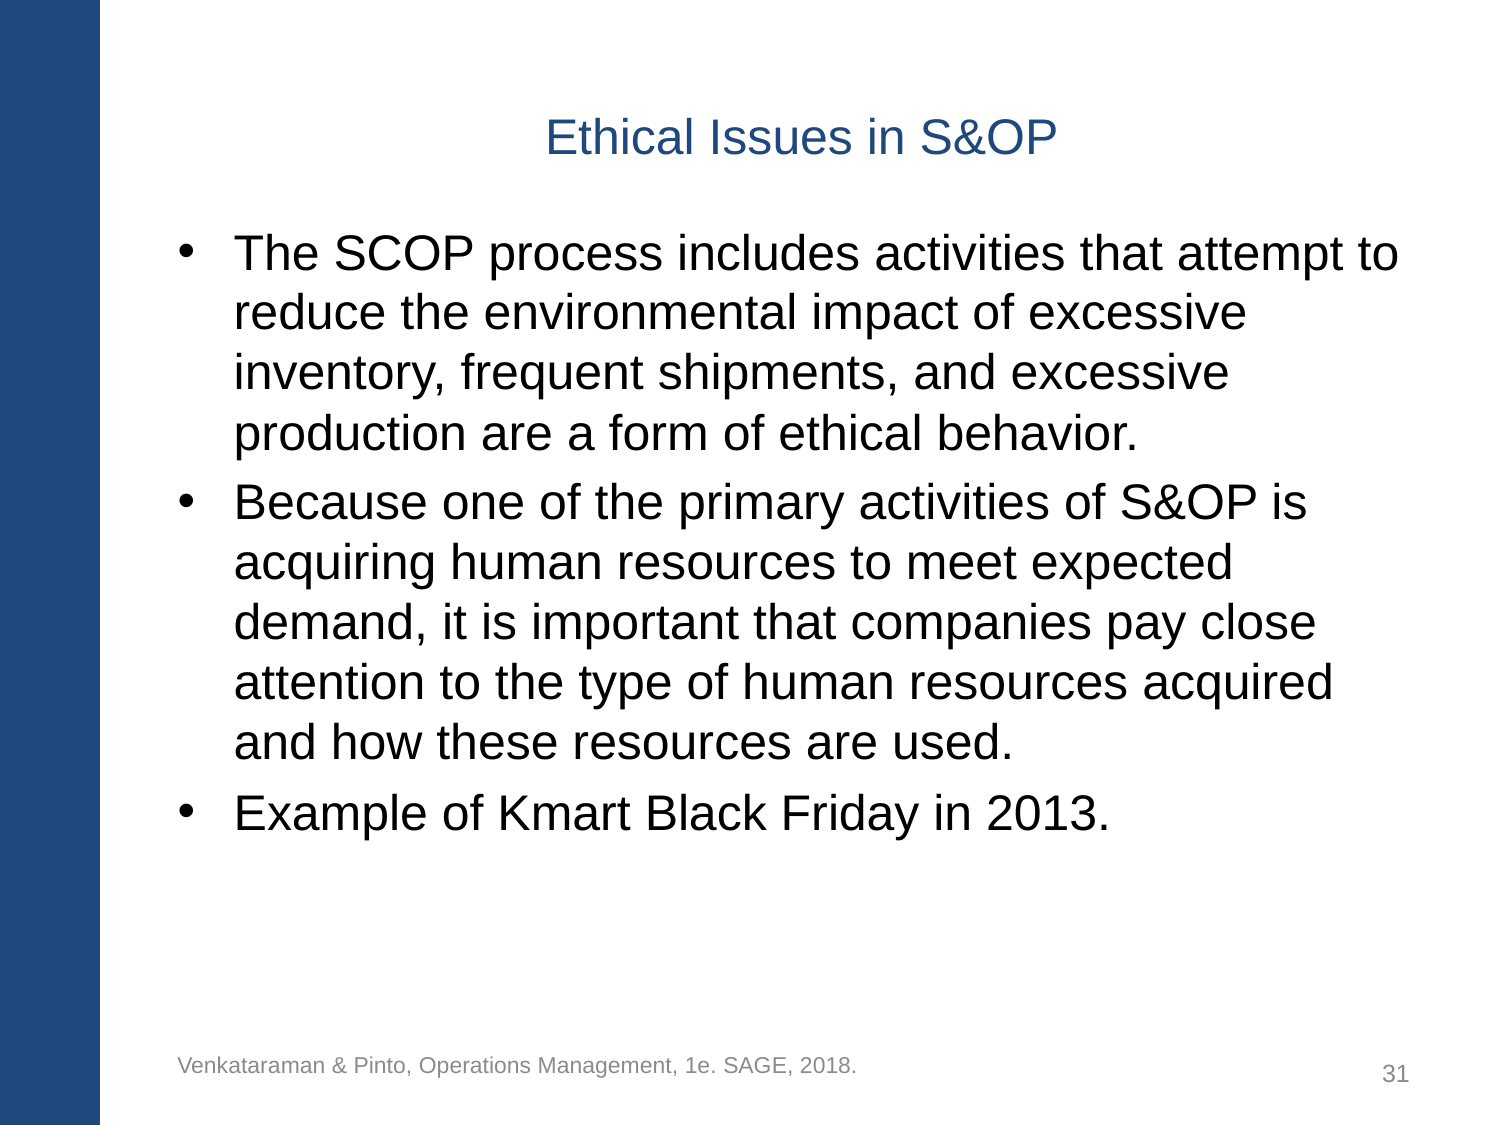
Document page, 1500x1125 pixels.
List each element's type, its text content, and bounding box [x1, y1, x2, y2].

title Ethical Issues in S&OP [162, 37, 1425, 212]
list The SCOP process includes activities that attempt to reduce the environmental impact of excessive inventory, frequent shipments, and excessive production are a form of ethical behavior. Because one of the primary activities of S&OP is acquiring human resources to meet expected demand, it is important that companies pay close attention to the type of human resources acquired and how these resources are used. Example of Kmart Black Friday in 2013. [162, 212, 1425, 1025]
footer Venkataraman & Pinto, Operations Management, 1e. SAGE, 2018. [162, 1042, 1313, 1103]
slide_number 31 [1350, 1042, 1425, 1103]
